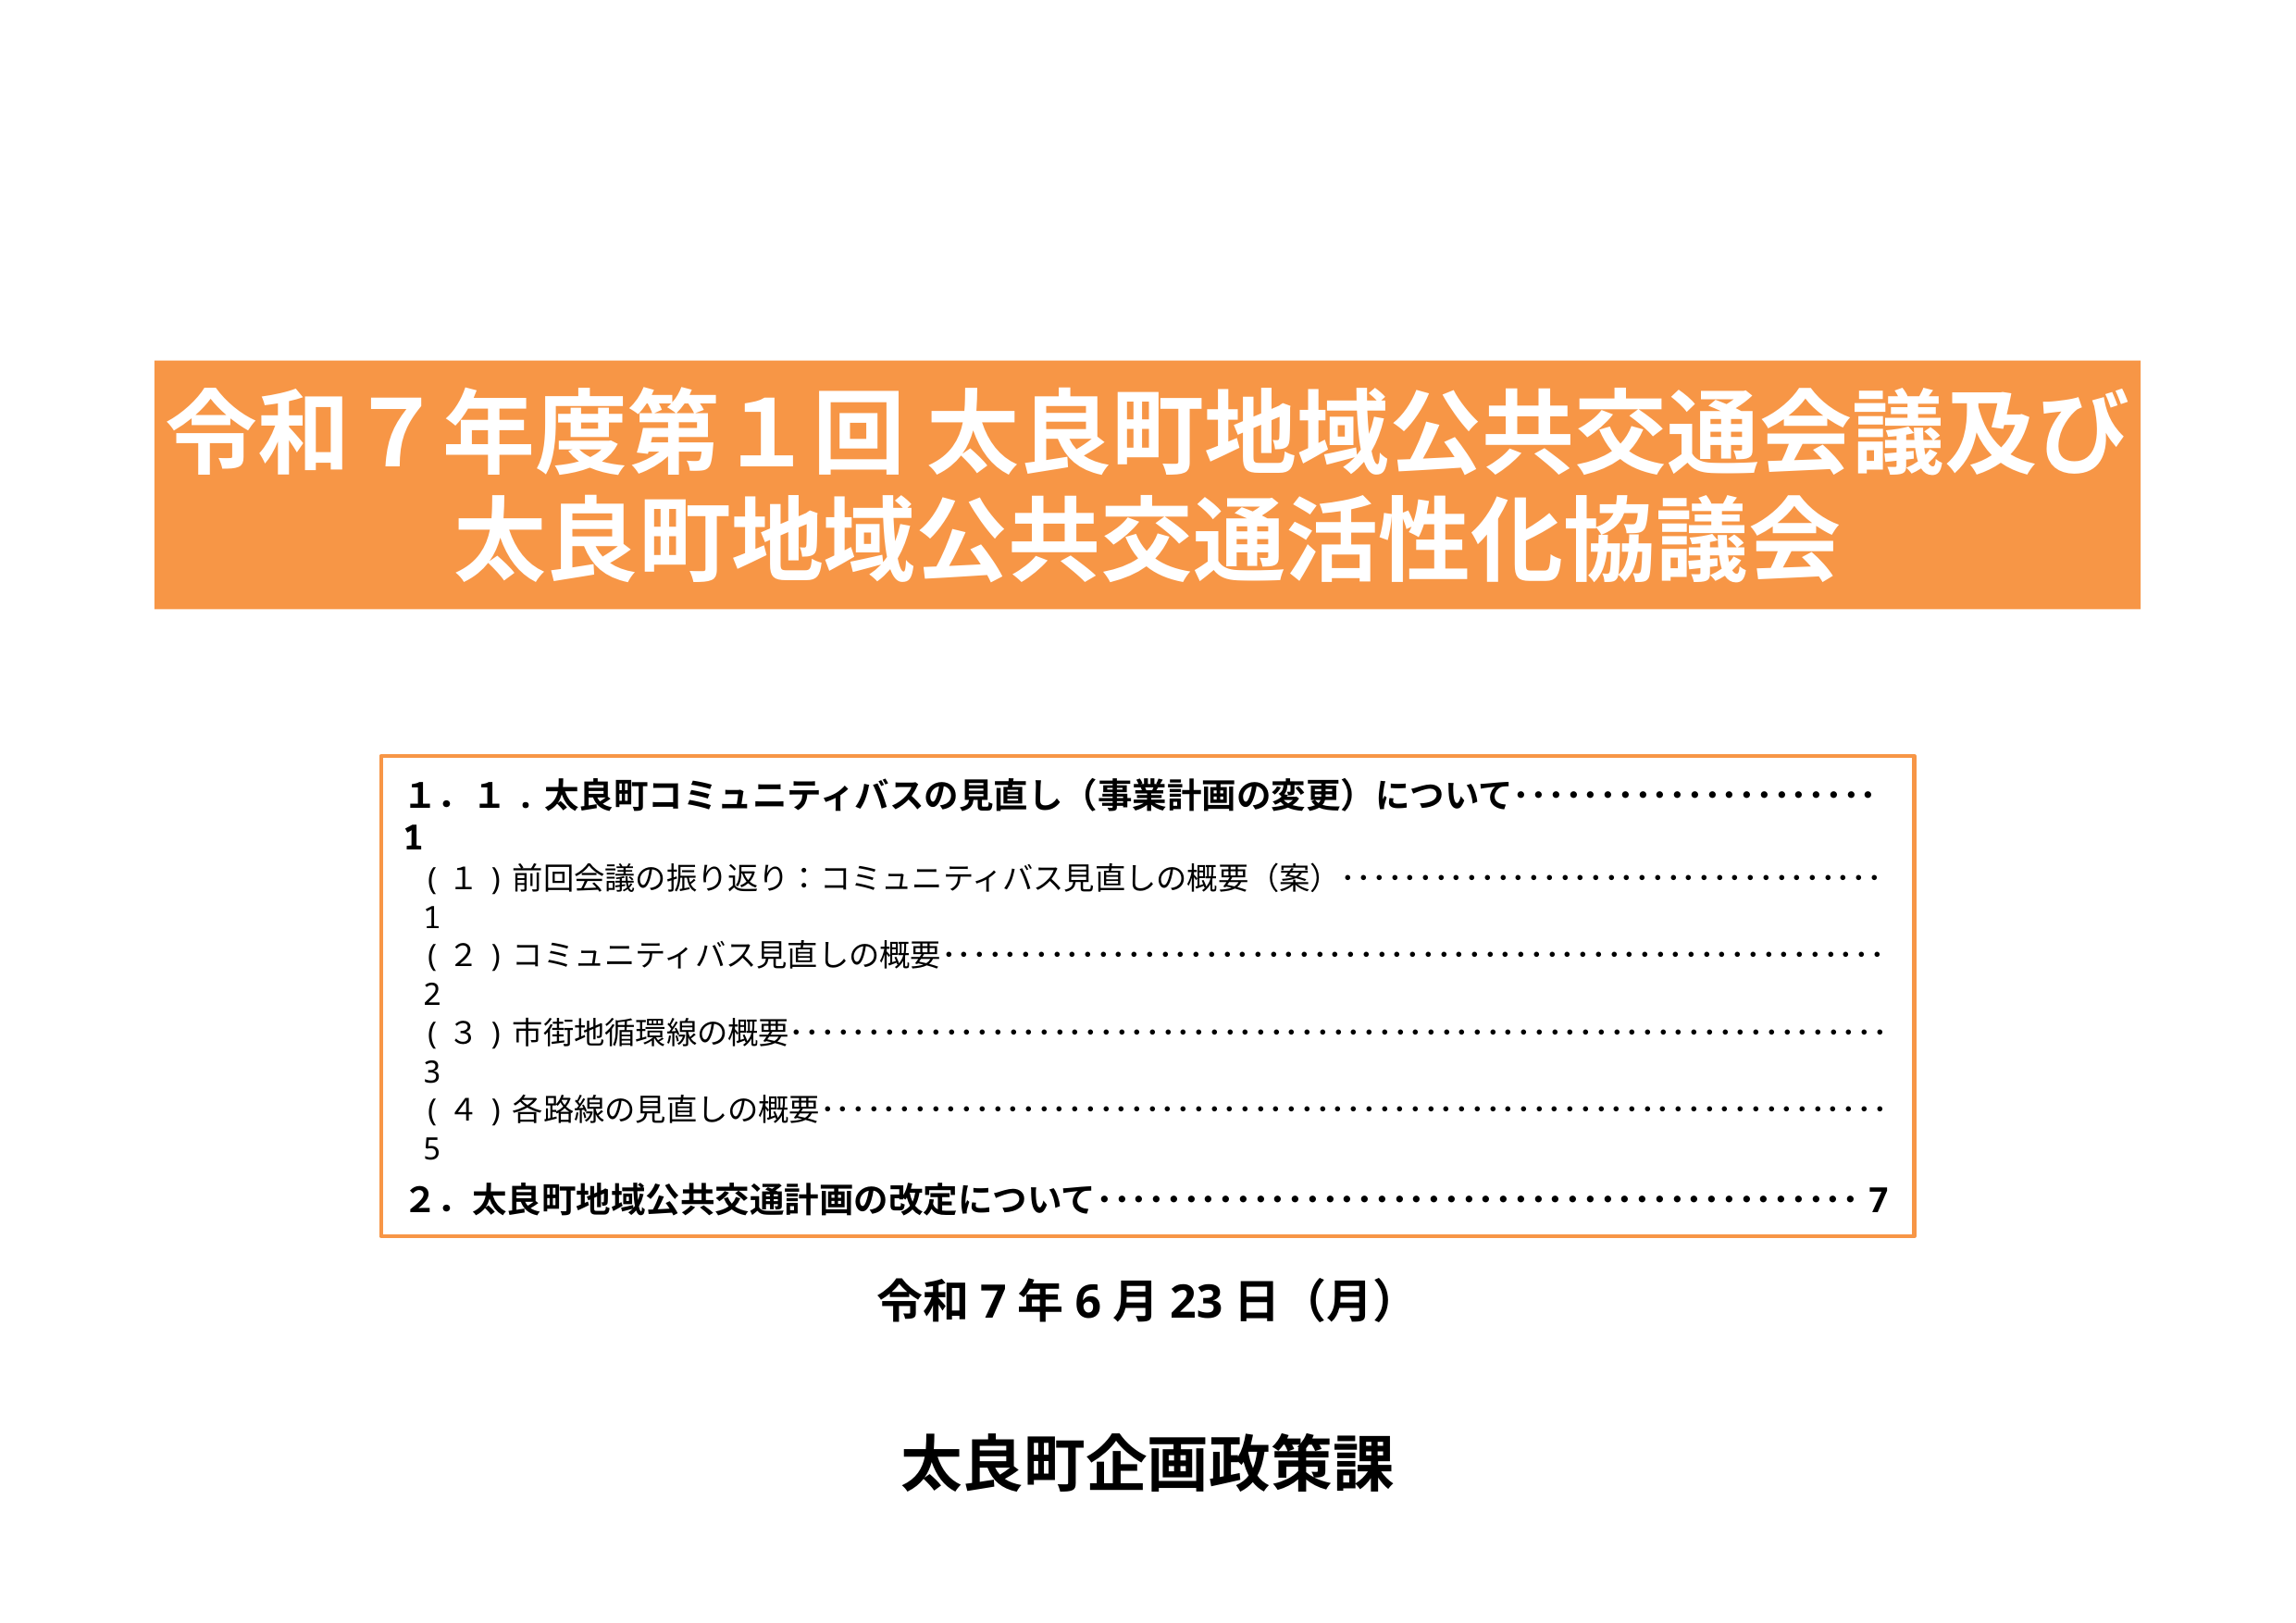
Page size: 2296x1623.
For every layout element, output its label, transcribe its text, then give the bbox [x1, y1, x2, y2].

text_box １．１.太良町コミュニティバスの見直し（事業計画の変更）について･････････････････････1 (１)前回会議の振り返り：コミュニティバス見直しの概要（案）･･･････････････････････････････････1 (２)コミュニティバス見直しの概要･････････････････････････････････････････････････････････････2 (３)市街地循環線の概要･･･････････････････････････････････････････････････････････････････････3 (４)各路線の見直しの概要･････････････････････････････････････････････････････････････････････5 ２．太良町地域公共交通計画の改定について････････････････････････････････････････････7 [380, 756, 1915, 1237]
text_box 令和7年6月23日（月） [865, 1260, 1430, 1344]
text_box 令和７年度第１回 太良町地域公共交通会議及び 太良町地域公共交通活性化協議会 [154, 360, 2141, 610]
text_box 太良町企画政策課 [889, 1431, 1406, 1516]
